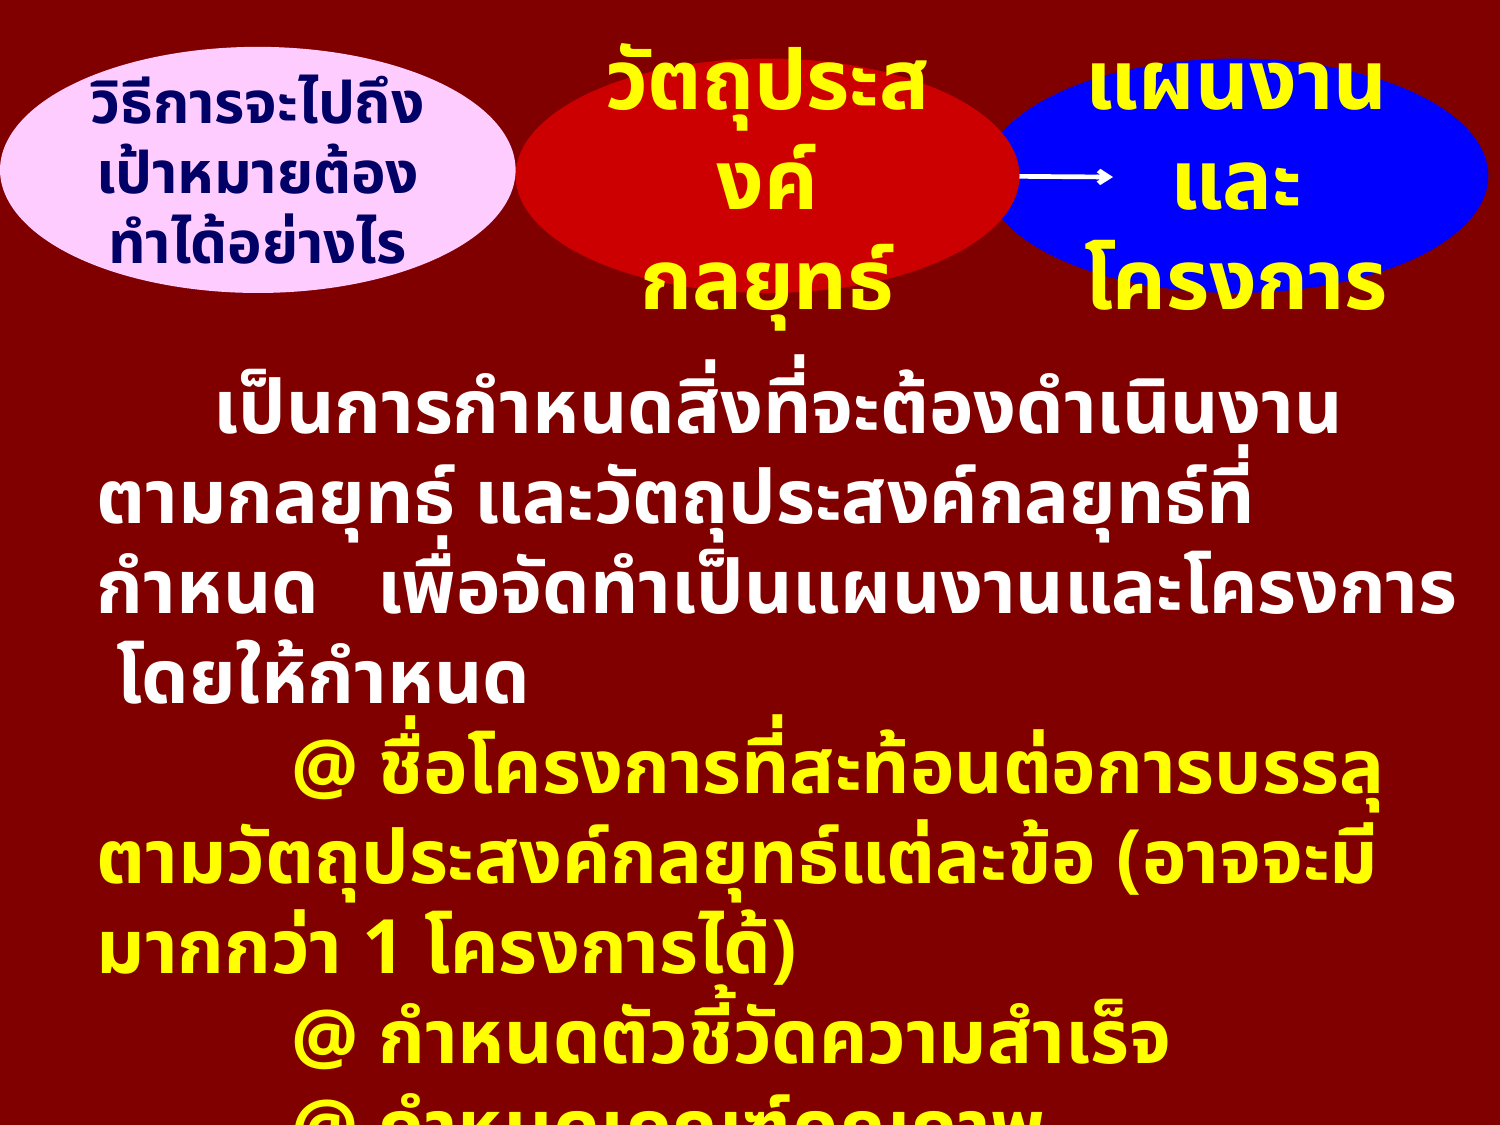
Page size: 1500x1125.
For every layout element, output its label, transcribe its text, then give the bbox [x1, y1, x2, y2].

text_box วิธีการจะไปถึงเป้าหมายต้องทำได้อย่างไร [0, 44, 518, 296]
text_box เป็นการกำหนดสิ่งที่จะต้องดำเนินงานตามกลยุทธ์ และวัตถุประสงค์กลยุทธ์ที่กำหนด เพื่อจัดทำเป็นแผนงานและโครงการ โดยให้กำหนด @ ชื่อโครงการที่สะท้อนต่อการบรรลุตามวัตถุประสงค์กลยุทธ์แต่ละข้อ (อาจจะมีมากกว่า 1 โครงการได้) @ กำหนดตัวชี้วัดความสำเร็จ @ กำหนดเกณฑ์คุณภาพ [82, 350, 1489, 1125]
text_box แผนงานและโครงการ [1002, 56, 1491, 296]
text_box วัตถุประสงค์กลยุทธ์ [515, 56, 1022, 296]
